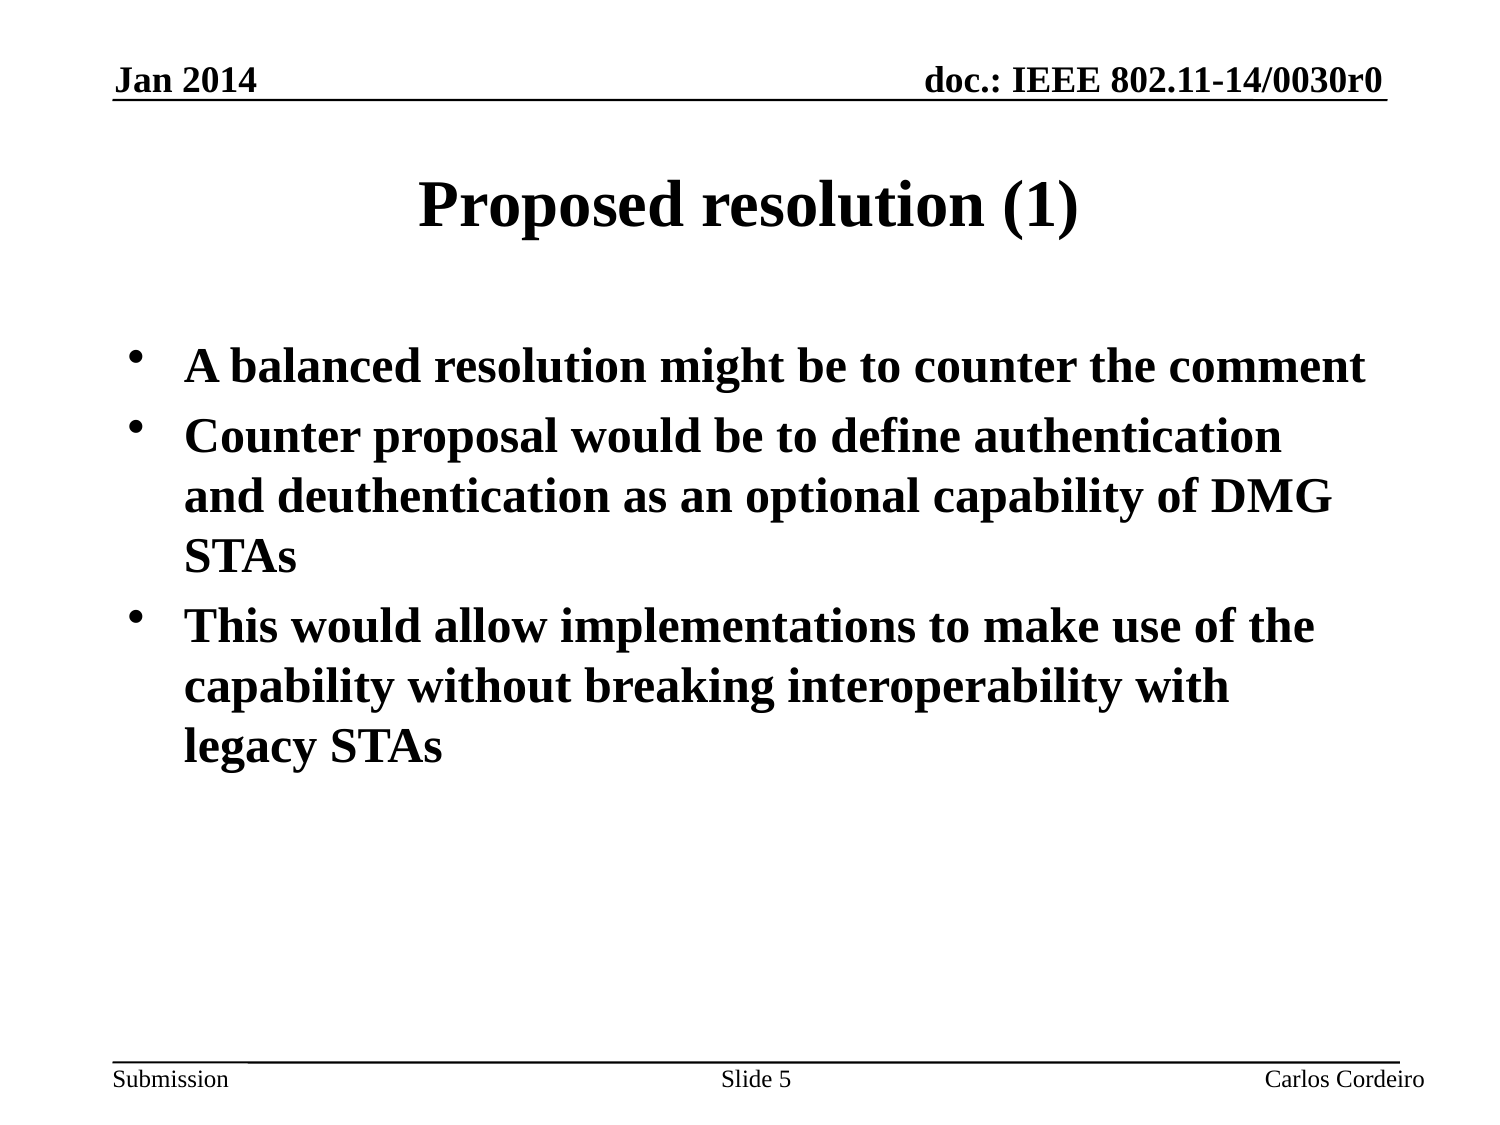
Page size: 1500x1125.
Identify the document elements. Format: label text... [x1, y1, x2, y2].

slide_number Slide 5 [712, 1061, 800, 1093]
title Proposed resolution (1) [112, 112, 1388, 288]
footer Carlos Cordeiro [887, 1062, 1426, 1093]
list A balanced resolution might be to counter the comment Counter proposal would be to define authentication and deuthentication as an optional capability of DMG STAs This would allow implementations to make use of the capability without breaking interoperability with legacy STAs [112, 324, 1388, 1000]
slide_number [114, 54, 259, 101]
